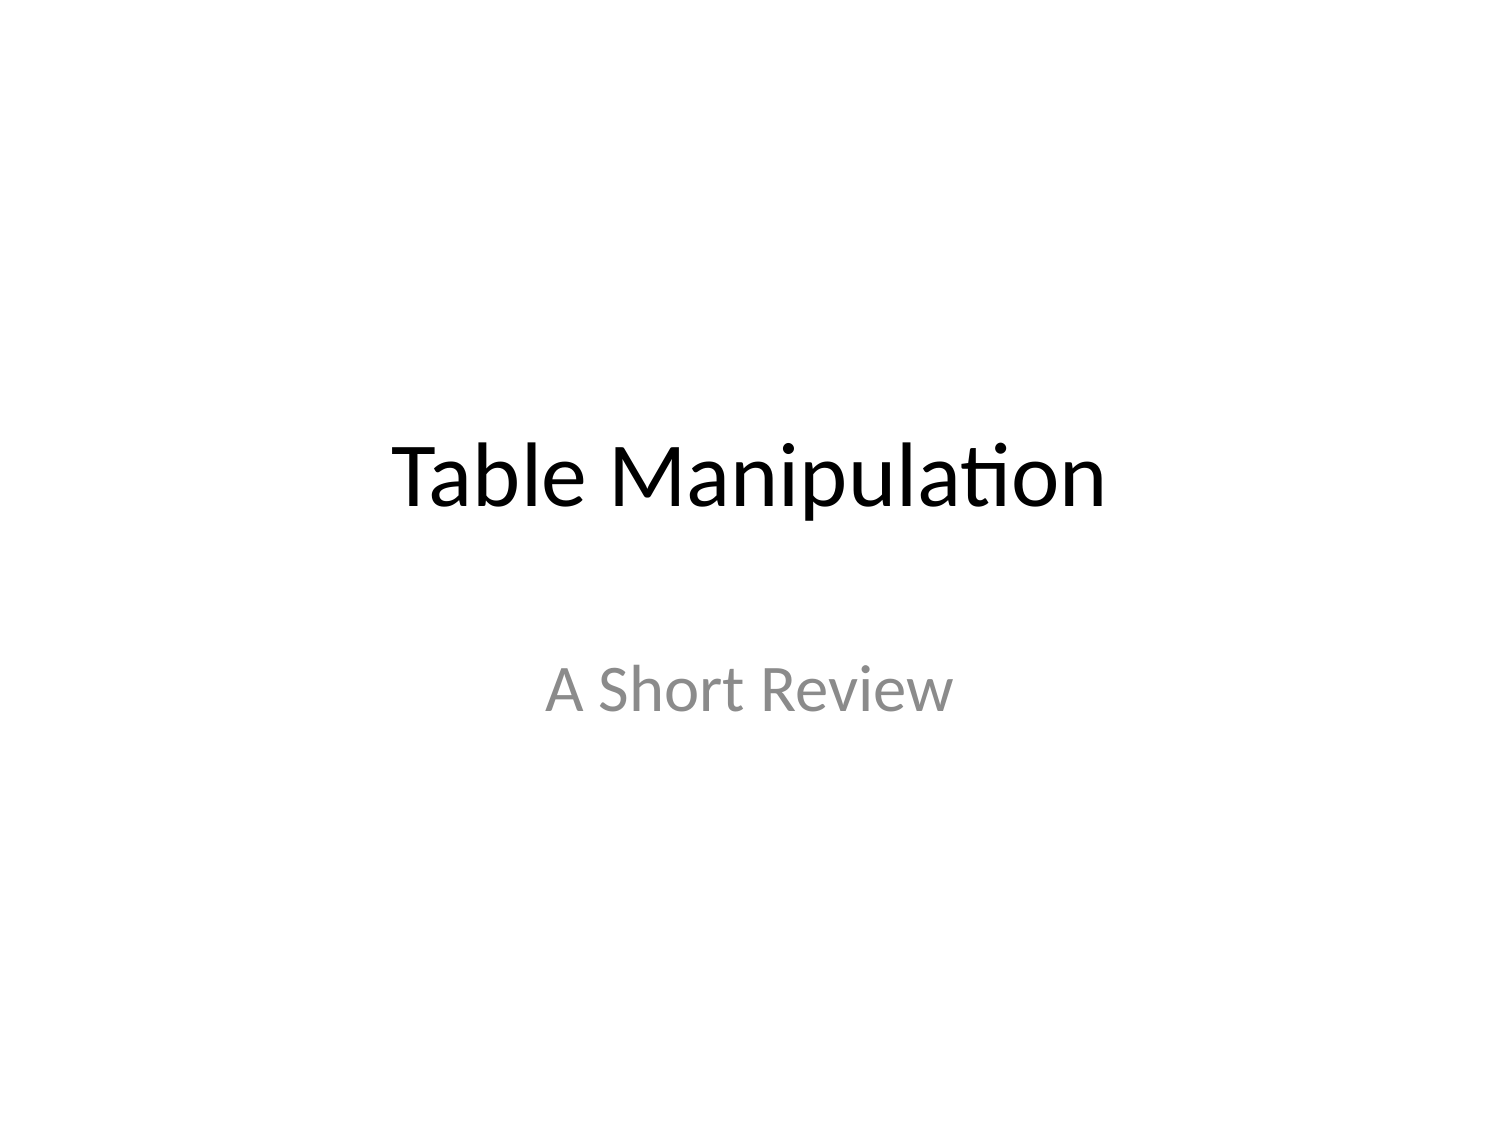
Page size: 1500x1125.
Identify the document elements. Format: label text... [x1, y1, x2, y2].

subtitle A Short Review [225, 637, 1275, 925]
title Table Manipulation [112, 349, 1388, 591]
